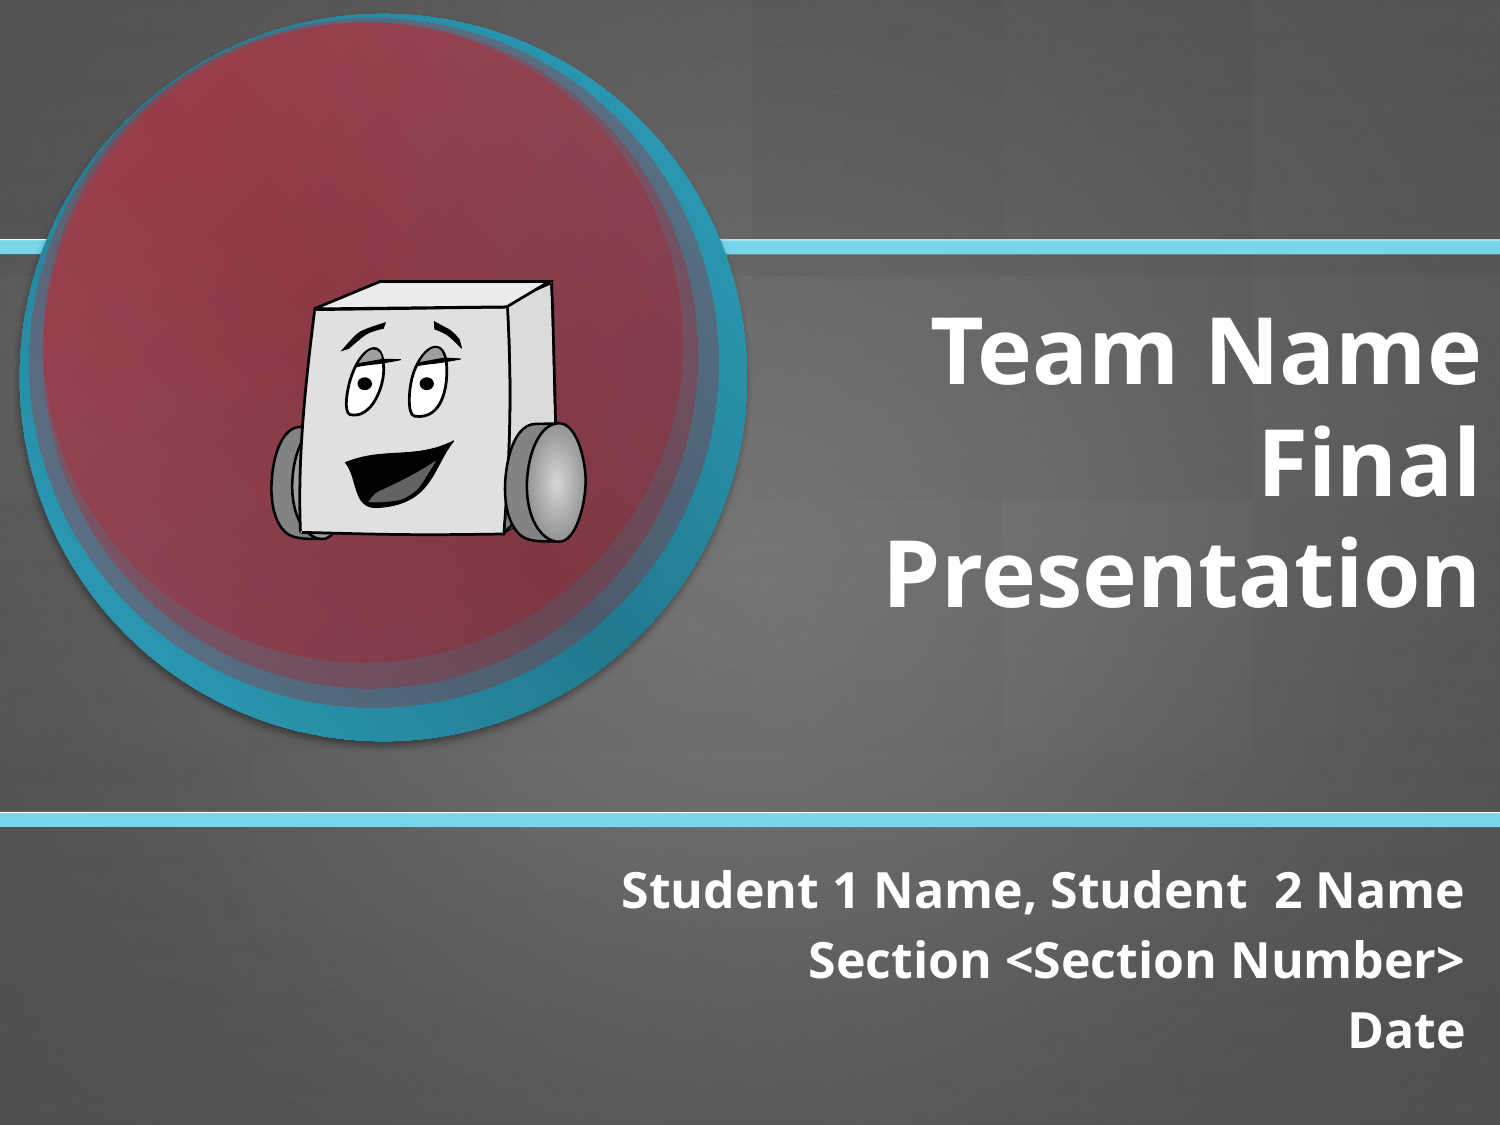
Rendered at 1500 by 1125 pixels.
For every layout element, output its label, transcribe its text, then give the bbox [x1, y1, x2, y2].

title Team Name Final Presentation [720, 284, 1498, 635]
picture [268, 279, 589, 544]
subtitle Student 1 Name, Student 2 Name Section <Section Number> Date [483, 850, 1481, 1079]
